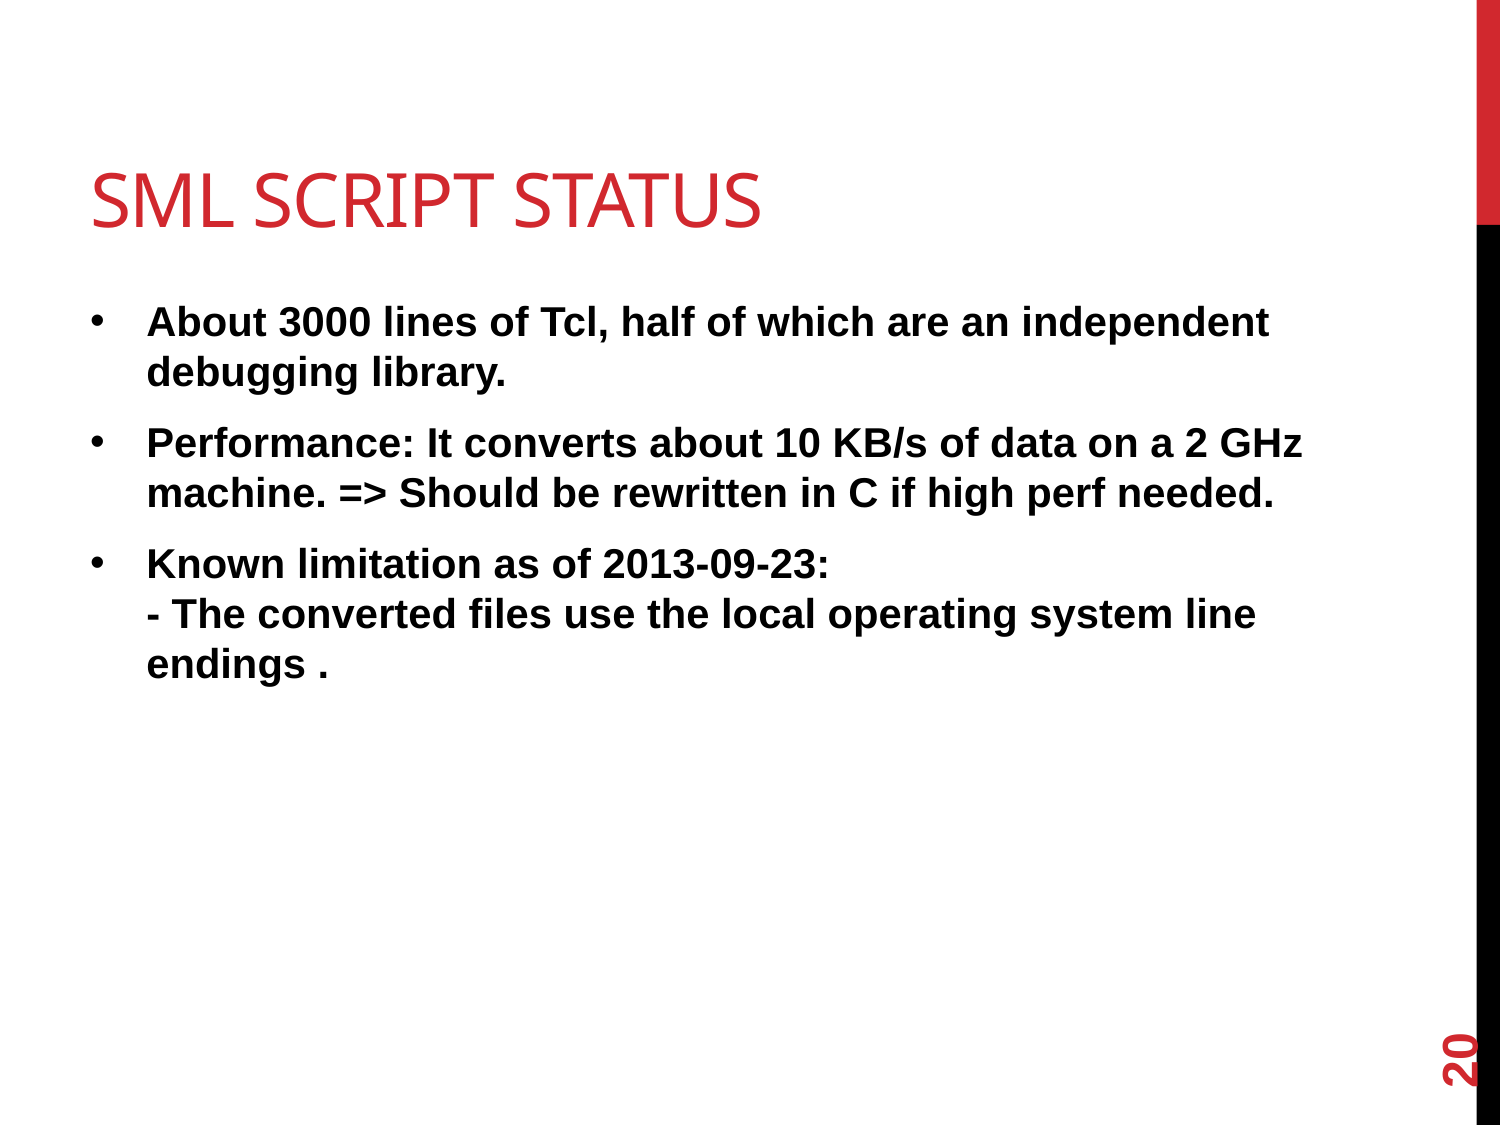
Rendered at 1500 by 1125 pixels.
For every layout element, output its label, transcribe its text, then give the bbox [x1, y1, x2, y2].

slide_number 20 [1427, 887, 1488, 1104]
title SML script status [75, 25, 1025, 250]
list About 3000 lines of Tcl, half of which are an independent debugging library. Performance: It converts about 10 KB/s of data on a 2 GHz machine. => Should be rewritten in C if high perf needed. Known limitation as of 2013-09-23: - The converted files use the local operating system line endings . [75, 287, 1325, 1005]
